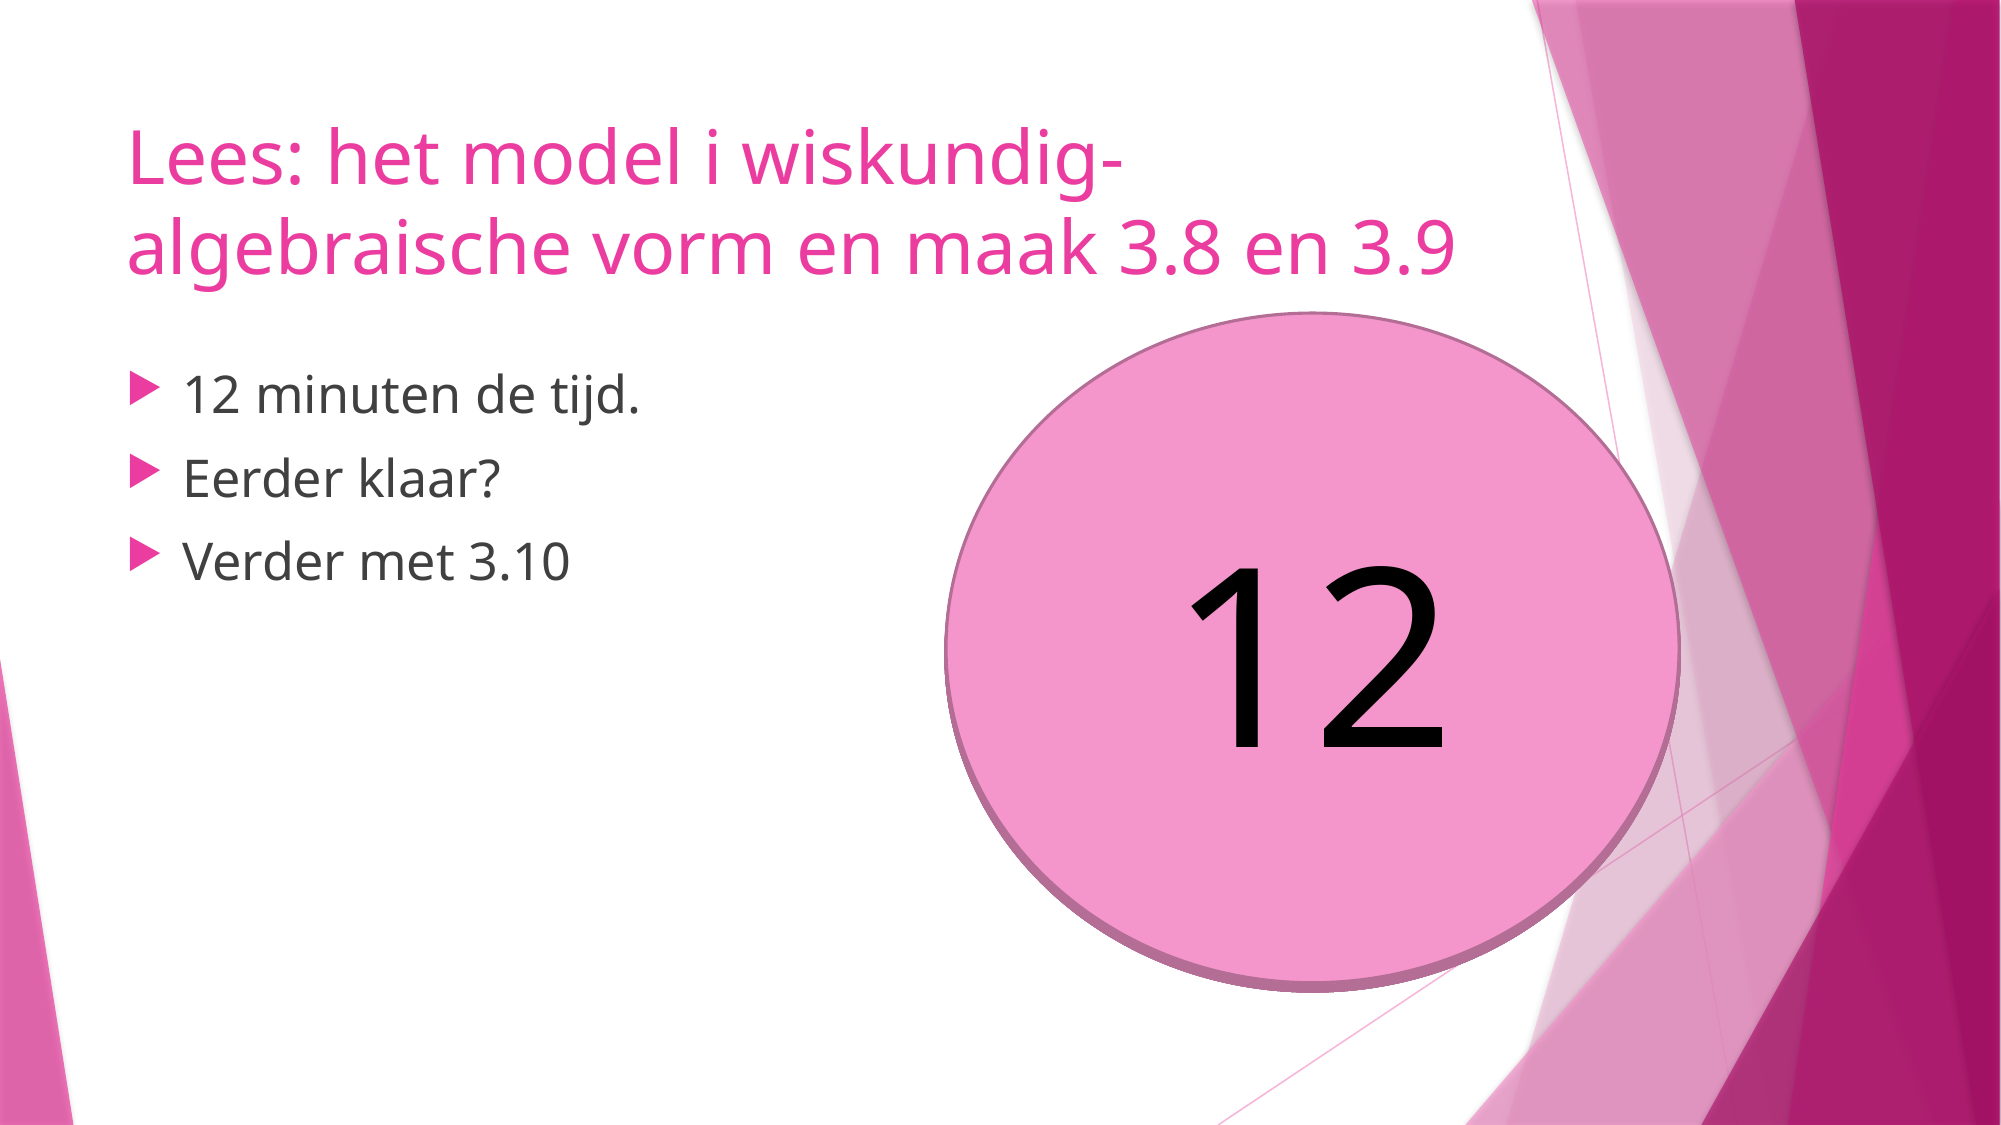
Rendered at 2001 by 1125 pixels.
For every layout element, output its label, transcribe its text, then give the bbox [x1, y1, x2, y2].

list 12 minuten de tijd. Eerder klaar? Verder met 3.10 [111, 354, 774, 992]
text_box 11 [957, 736, 1669, 988]
text_box 9 [958, 742, 1668, 990]
text_box 12 [944, 311, 1681, 985]
title Lees: het model i wiskundig-algebraische vorm en maak 3.8 en 3.9 [111, 101, 1522, 319]
text_box 7 [961, 748, 1667, 993]
